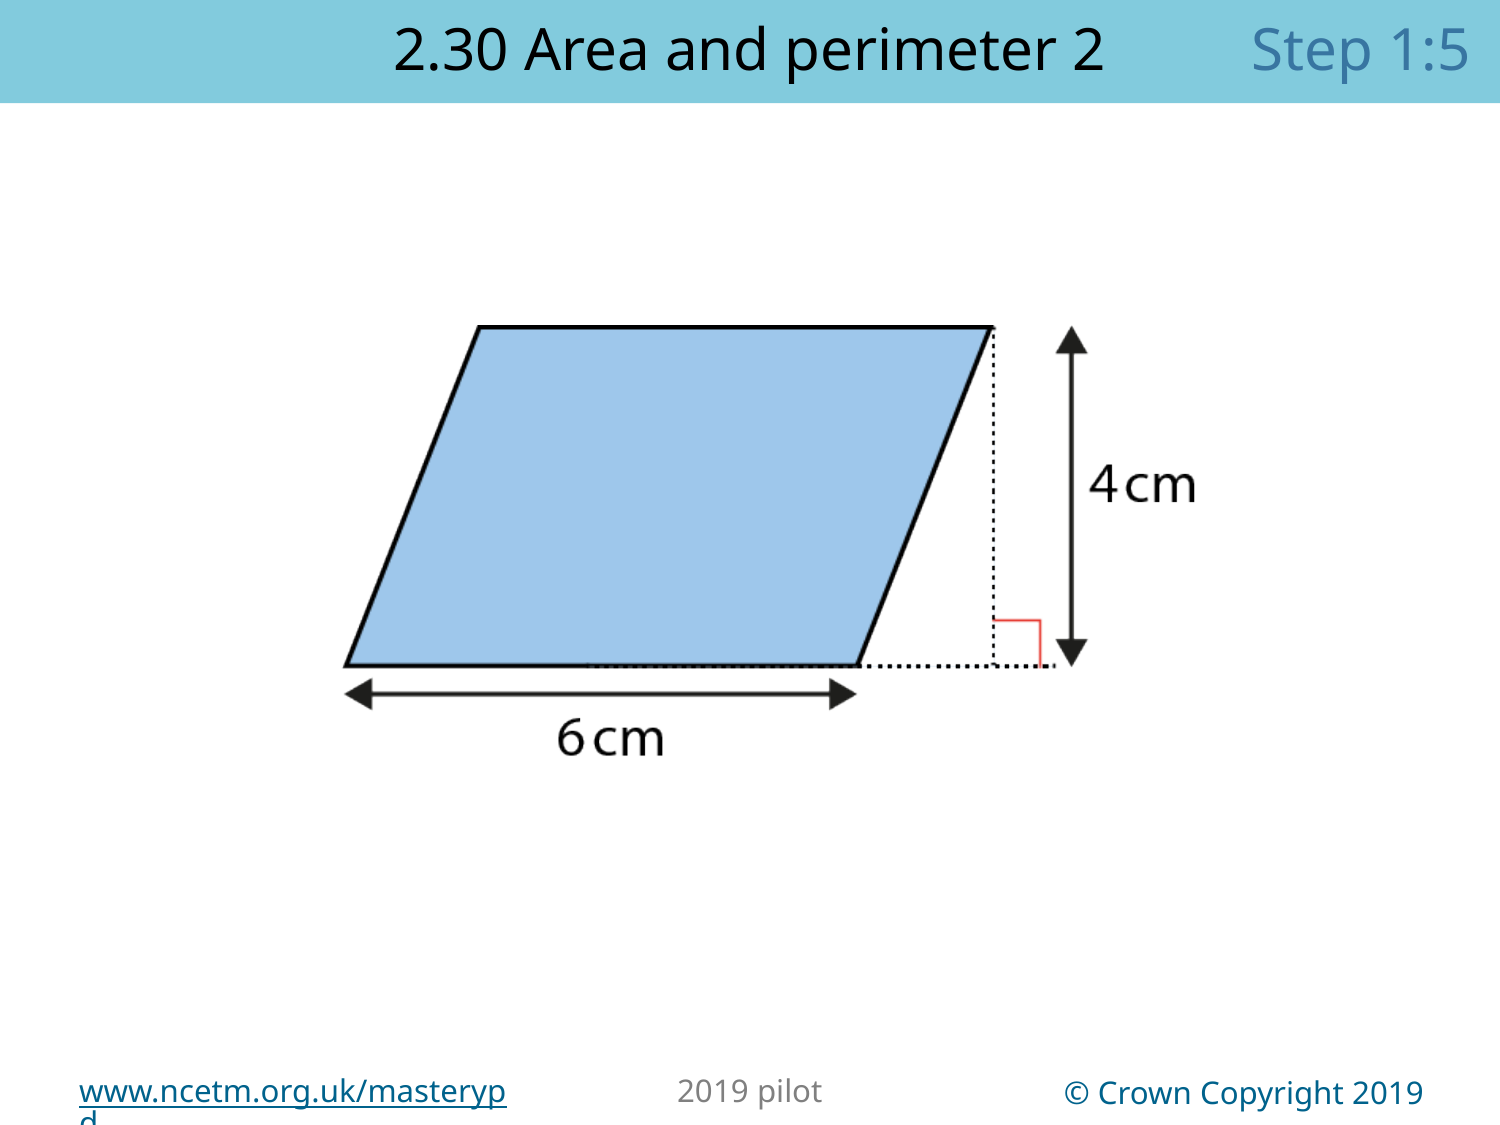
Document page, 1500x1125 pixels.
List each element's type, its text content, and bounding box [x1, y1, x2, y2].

picture [101, 325, 1399, 799]
list Step 1:5 [0, 0, 1500, 104]
